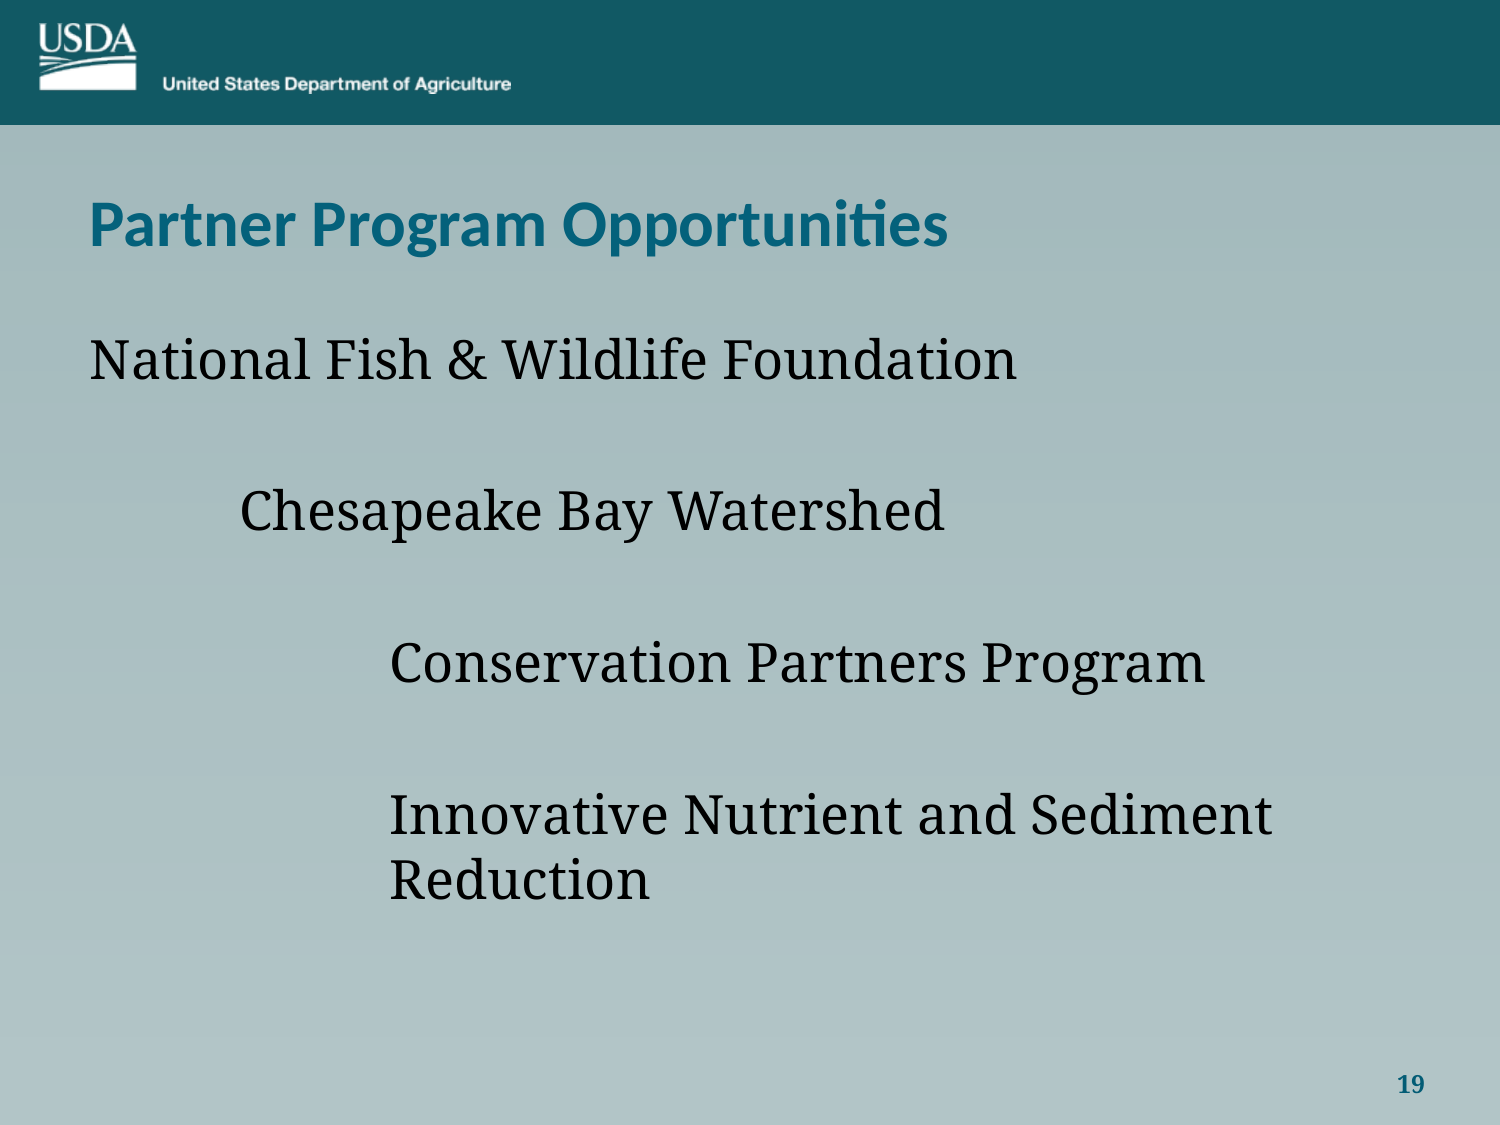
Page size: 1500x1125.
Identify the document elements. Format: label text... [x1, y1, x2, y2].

list National Fish & Wildlife Foundation Chesapeake Bay Watershed Conservation Partners Program Innovative Nutrient and Sediment Reduction [75, 317, 1425, 1038]
text_box [0, 0, 1500, 127]
picture [38, 22, 512, 95]
text_box Partner Program Opportunities [74, 171, 1425, 275]
slide_number 19 [1299, 1042, 1425, 1103]
